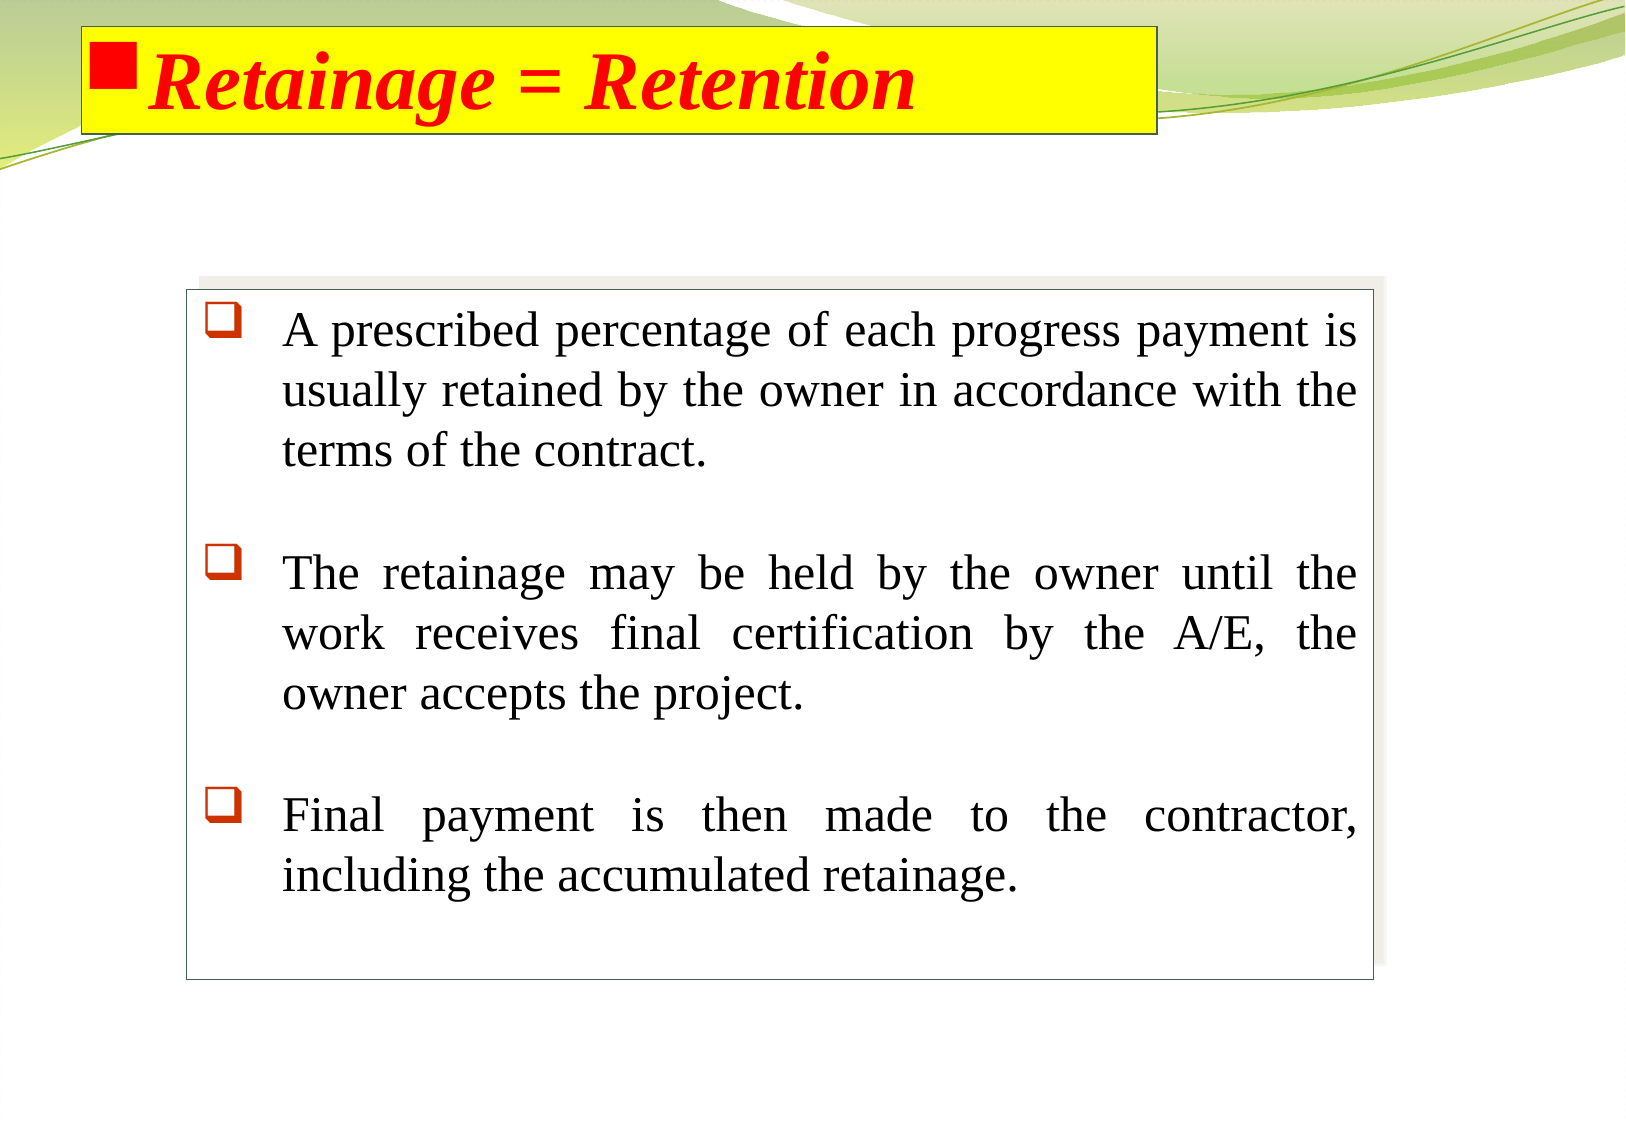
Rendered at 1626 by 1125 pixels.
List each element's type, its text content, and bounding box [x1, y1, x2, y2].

list A prescribed percentage of each progress payment is usually retained by the owner in accordance with the terms of the contract. The retainage may be held by the owner until the work receives final certification by the A/E, the owner accepts the project. Final payment is then made to the contractor, including the accumulated retainage. [186, 289, 1374, 980]
text_box Retainage = Retention [81, 26, 1158, 134]
